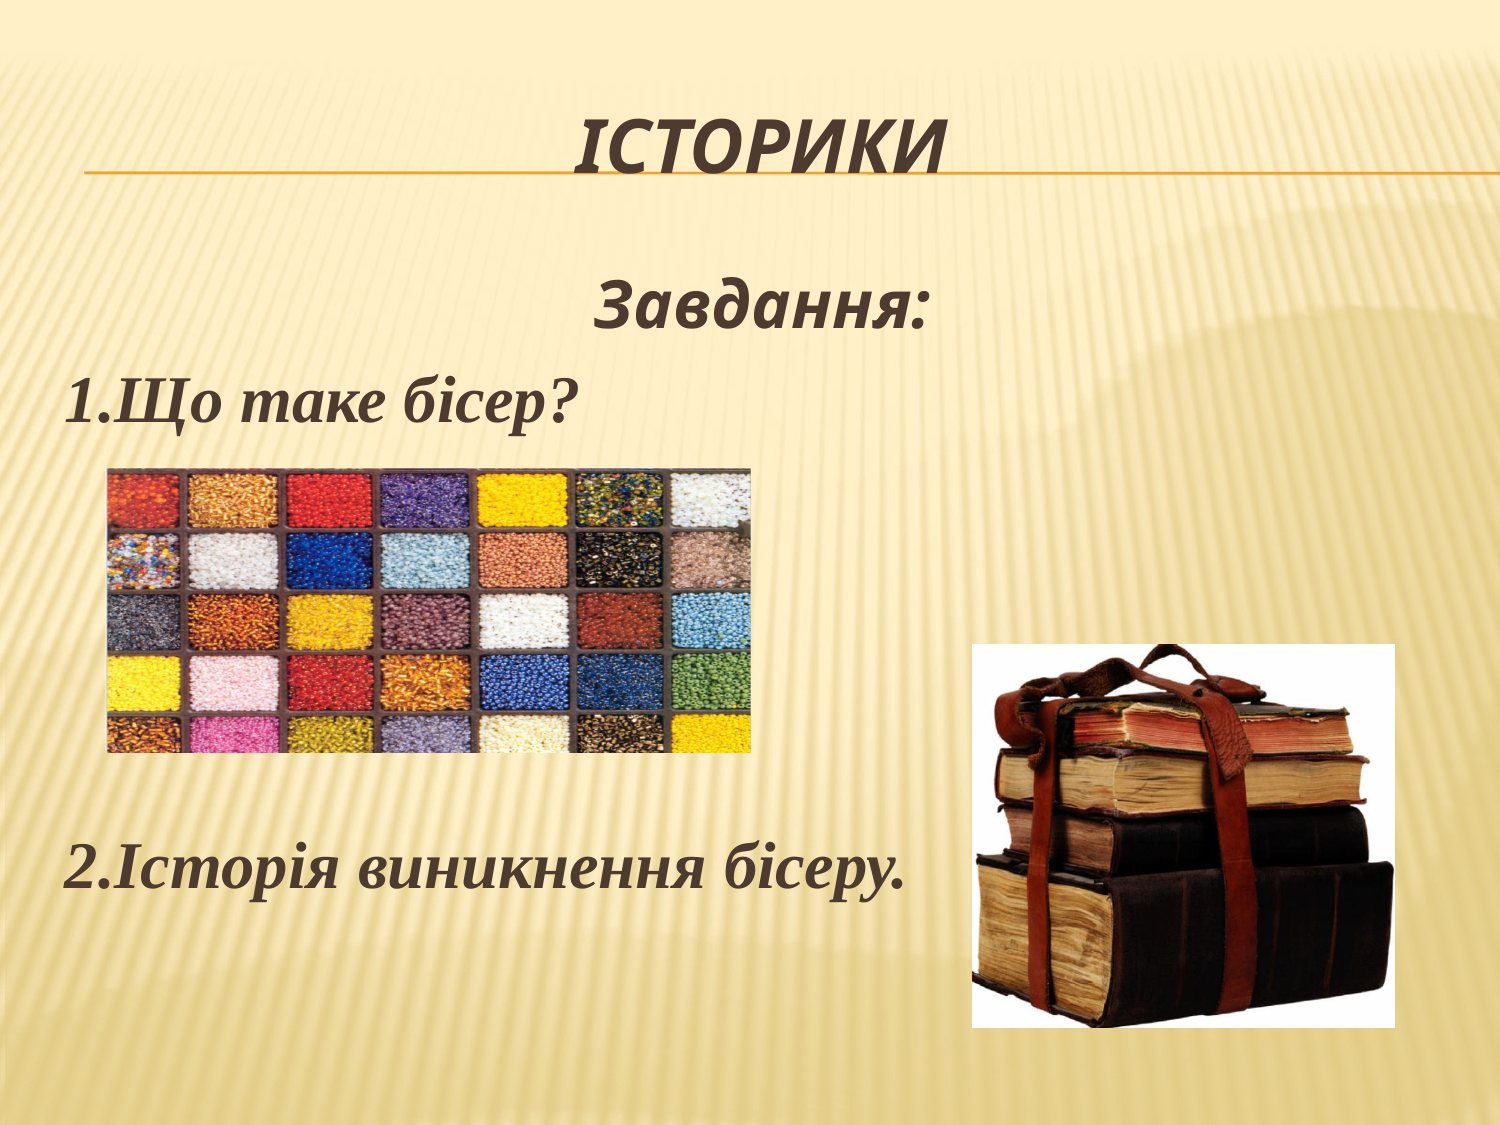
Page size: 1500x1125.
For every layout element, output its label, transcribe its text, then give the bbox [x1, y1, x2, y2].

picture [285, 288, 571, 934]
picture [572, 469, 751, 753]
picture [106, 469, 283, 753]
title Історики [50, 75, 1475, 213]
picture [972, 644, 1395, 1028]
list Завдання: 1.Що таке бісер? 2.Історія виникнення бісеру. [50, 254, 1475, 998]
